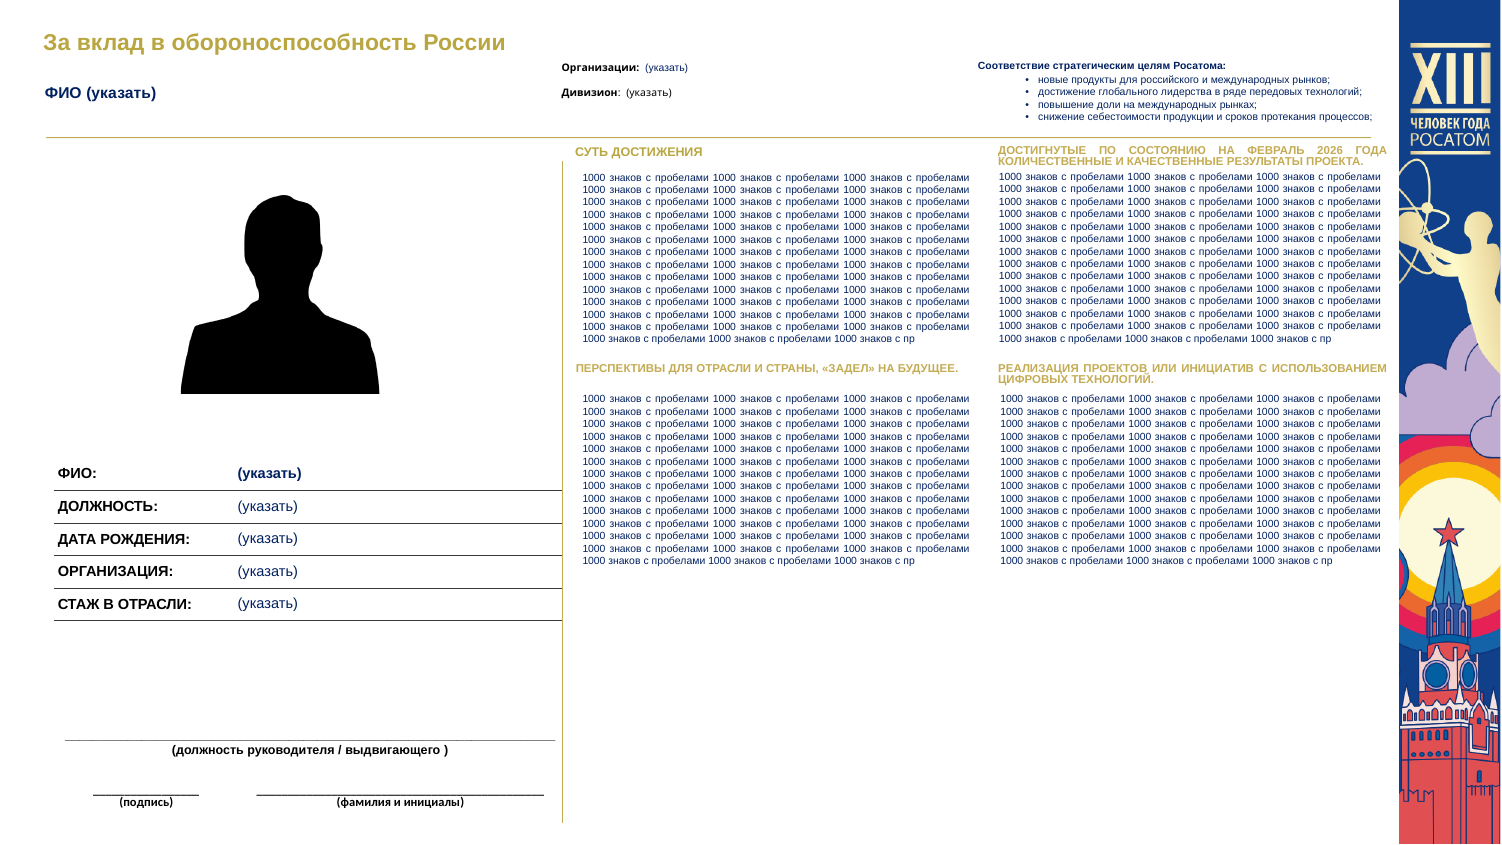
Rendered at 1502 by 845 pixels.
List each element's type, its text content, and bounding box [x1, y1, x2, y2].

table_header ФИО: [54, 458, 223, 490]
text_box [180, 195, 380, 395]
table_cell (указать) [223, 491, 562, 523]
table_cell ДАТА РОЖДЕНИЯ: [54, 524, 223, 555]
table_header ______________________________________________ (фамилия и инициалы) [239, 777, 562, 822]
text_box ФИО (указать) [30, 79, 550, 110]
text_box РЕАЛИЗАЦИЯ ПРОЕКТОВ ИЛИ ИНИЦИАТИВ С ИСПОЛЬЗОВАНИЕМ ЦИФРОВЫХ ТЕХНОЛОГИЙ. [983, 356, 1403, 393]
text_box 1000 знаков с пробелами 1000 знаков с пробелами 1000 знаков с пробелами 1000 знаков с пробелами 1000 знаков с пробелами 1000 знаков с пробелами 1000 знаков с пробелами 1000 знаков с пробелами 1000 знаков с пробелами 1000 знаков с пробелами 1000 знаков с пробелами 1000 знаков с пробелами 1000 знаков с пробелами 1000 знаков с пробелами 1000 знаков с пробелами 1000 знаков с пробелами 1000 знаков с пробелами 1000 знаков с пробелами 1000 знаков с пробелами 1000 знаков с пробелами 1000 знаков с пробелами 1000 знаков с пробелами 1000 знаков с пробелами 1000 знаков с пробелами 1000 знаков с пробелами 1000 знаков с пробелами 1000 знаков с пробелами 1000 знаков с пробелами 1000 знаков с пробелами 1000 знаков с пробелами 1000 знаков с пробелами 1000 знаков с пробелами 1000 знаков с пробелами 1000 знаков с пробелами 1000 знаков с пробелами 1000 знаков с пробелами 1000 знаков с пробелами 1000 знаков с пробелами 1000 знаков с пробелами 1000 знаков с пробелами 1000 знаков с пробелами 1000 знаков с пр [984, 162, 1397, 352]
picture [0, 0, 1501, 844]
table_cell (указать) [223, 524, 562, 555]
table_cell (указать) [223, 556, 562, 588]
text_box 1000 знаков с пробелами 1000 знаков с пробелами 1000 знаков с пробелами 1000 знаков с пробелами 1000 знаков с пробелами 1000 знаков с пробелами 1000 знаков с пробелами 1000 знаков с пробелами 1000 знаков с пробелами 1000 знаков с пробелами 1000 знаков с пробелами 1000 знаков с пробелами 1000 знаков с пробелами 1000 знаков с пробелами 1000 знаков с пробелами 1000 знаков с пробелами 1000 знаков с пробелами 1000 знаков с пробелами 1000 знаков с пробелами 1000 знаков с пробелами 1000 знаков с пробелами 1000 знаков с пробелами 1000 знаков с пробелами 1000 знаков с пробелами 1000 знаков с пробелами 1000 знаков с пробелами 1000 знаков с пробелами 1000 знаков с пробелами 1000 знаков с пробелами 1000 знаков с пробелами 1000 знаков с пробелами 1000 знаков с пробелами 1000 знаков с пробелами 1000 знаков с пробелами 1000 знаков с пробелами 1000 знаков с пробелами 1000 знаков с пробелами 1000 знаков с пробелами 1000 знаков с пробелами 1000 знаков с пробелами 1000 знаков с пробелами 1000 знаков с пр [567, 384, 985, 575]
table_cell ДОЛЖНОСТЬ: [54, 491, 223, 523]
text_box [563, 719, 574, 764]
text_box Организации: (указать) Дивизион: (указать) [561, 60, 1010, 111]
text_box 1000 знаков с пробелами 1000 знаков с пробелами 1000 знаков с пробелами 1000 знаков с пробелами 1000 знаков с пробелами 1000 знаков с пробелами 1000 знаков с пробелами 1000 знаков с пробелами 1000 знаков с пробелами 1000 знаков с пробелами 1000 знаков с пробелами 1000 знаков с пробелами 1000 знаков с пробелами 1000 знаков с пробелами 1000 знаков с пробелами 1000 знаков с пробелами 1000 знаков с пробелами 1000 знаков с пробелами 1000 знаков с пробелами 1000 знаков с пробелами 1000 знаков с пробелами 1000 знаков с пробелами 1000 знаков с пробелами 1000 знаков с пробелами 1000 знаков с пробелами 1000 знаков с пробелами 1000 знаков с пробелами 1000 знаков с пробелами 1000 знаков с пробелами 1000 знаков с пробелами 1000 знаков с пробелами 1000 знаков с пробелами 1000 знаков с пробелами 1000 знаков с пробелами 1000 знаков с пробелами 1000 знаков с пробелами 1000 знаков с пробелами 1000 знаков с пробелами 1000 знаков с пробелами 1000 знаков с пробелами 1000 знаков с пробелами 1000 знаков с пр [985, 384, 1397, 575]
table_cell ОРГАНИЗАЦИЯ: [54, 556, 223, 588]
text_box Соответствие стратегическим целям Росатома: [963, 52, 1242, 80]
table_header (указать) [223, 458, 562, 490]
text_box ______________________________________________________________________ (должность руководителя / выдвигающего ) [46, 719, 562, 764]
text_box ДОСТИГНУТЫЕ ПО СОСТОЯНИЮ НА ФЕВРАЛЬ 2026 ГОДА КОЛИЧЕСТВЕННЫЕ И КАЧЕСТВЕННЫЕ РЕЗУЛЬТАТЫ ПРОЕКТА. [984, 138, 1403, 175]
text_box ПЕРСПЕКТИВЫ ДЛЯ ОТРАСЛИ И СТРАНЫ, «ЗАДЕЛ» НА БУДУЩЕЕ. [563, 356, 980, 382]
text_box 1000 знаков с пробелами 1000 знаков с пробелами 1000 знаков с пробелами 1000 знаков с пробелами 1000 знаков с пробелами 1000 знаков с пробелами 1000 знаков с пробелами 1000 знаков с пробелами 1000 знаков с пробелами 1000 знаков с пробелами 1000 знаков с пробелами 1000 знаков с пробелами 1000 знаков с пробелами 1000 знаков с пробелами 1000 знаков с пробелами 1000 знаков с пробелами 1000 знаков с пробелами 1000 знаков с пробелами 1000 знаков с пробелами 1000 знаков с пробелами 1000 знаков с пробелами 1000 знаков с пробелами 1000 знаков с пробелами 1000 знаков с пробелами 1000 знаков с пробелами 1000 знаков с пробелами 1000 знаков с пробелами 1000 знаков с пробелами 1000 знаков с пробелами 1000 знаков с пробелами 1000 знаков с пробелами 1000 знаков с пробелами 1000 знаков с пробелами 1000 знаков с пробелами 1000 знаков с пробелами 1000 знаков с пробелами 1000 знаков с пробелами 1000 знаков с пробелами 1000 знаков с пробелами 1000 знаков с пробелами 1000 знаков с пробелами 1000 знаков с пр [567, 163, 986, 353]
table_header _________________ (подпись) [54, 777, 239, 822]
table_cell (указать) [223, 589, 562, 620]
table_cell СТАЖ В ОТРАСЛИ: [54, 589, 223, 620]
text_box За вклад в обороноспособность России [28, 20, 1402, 63]
table_header СУТЬ ДОСТИЖЕНИЯ [567, 138, 984, 163]
text_box • новые продукты для российского и международных рынков; • достижение глобального лидерства в ряде передовых технологий; • повышение доли на международных рынках; • снижение себестоимости продукции и сроков протекания процессов; [1010, 65, 1394, 138]
